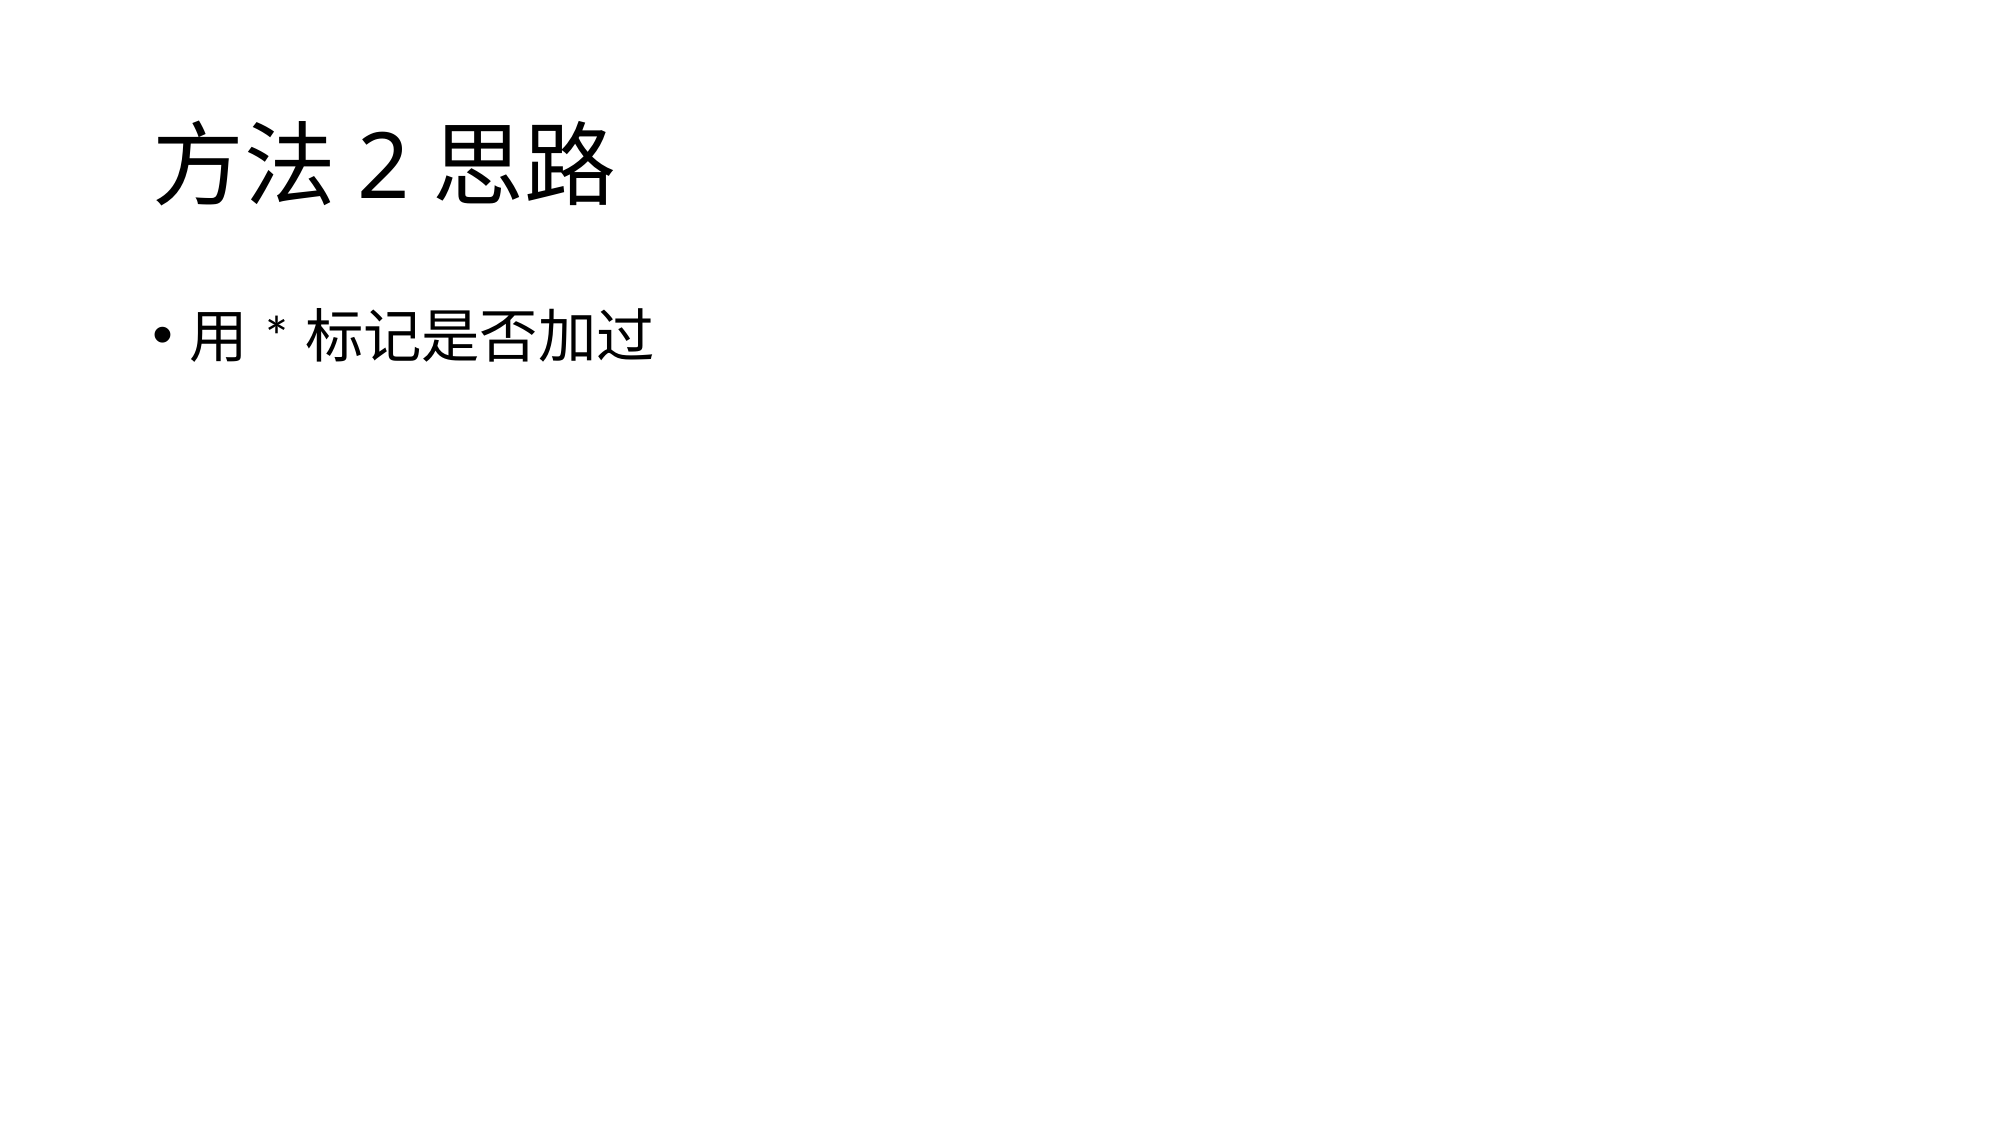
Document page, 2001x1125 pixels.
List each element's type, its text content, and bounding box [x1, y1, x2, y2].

title 方法2思路 [137, 59, 1863, 278]
list 用*标记是否加过 [137, 299, 1863, 1014]
